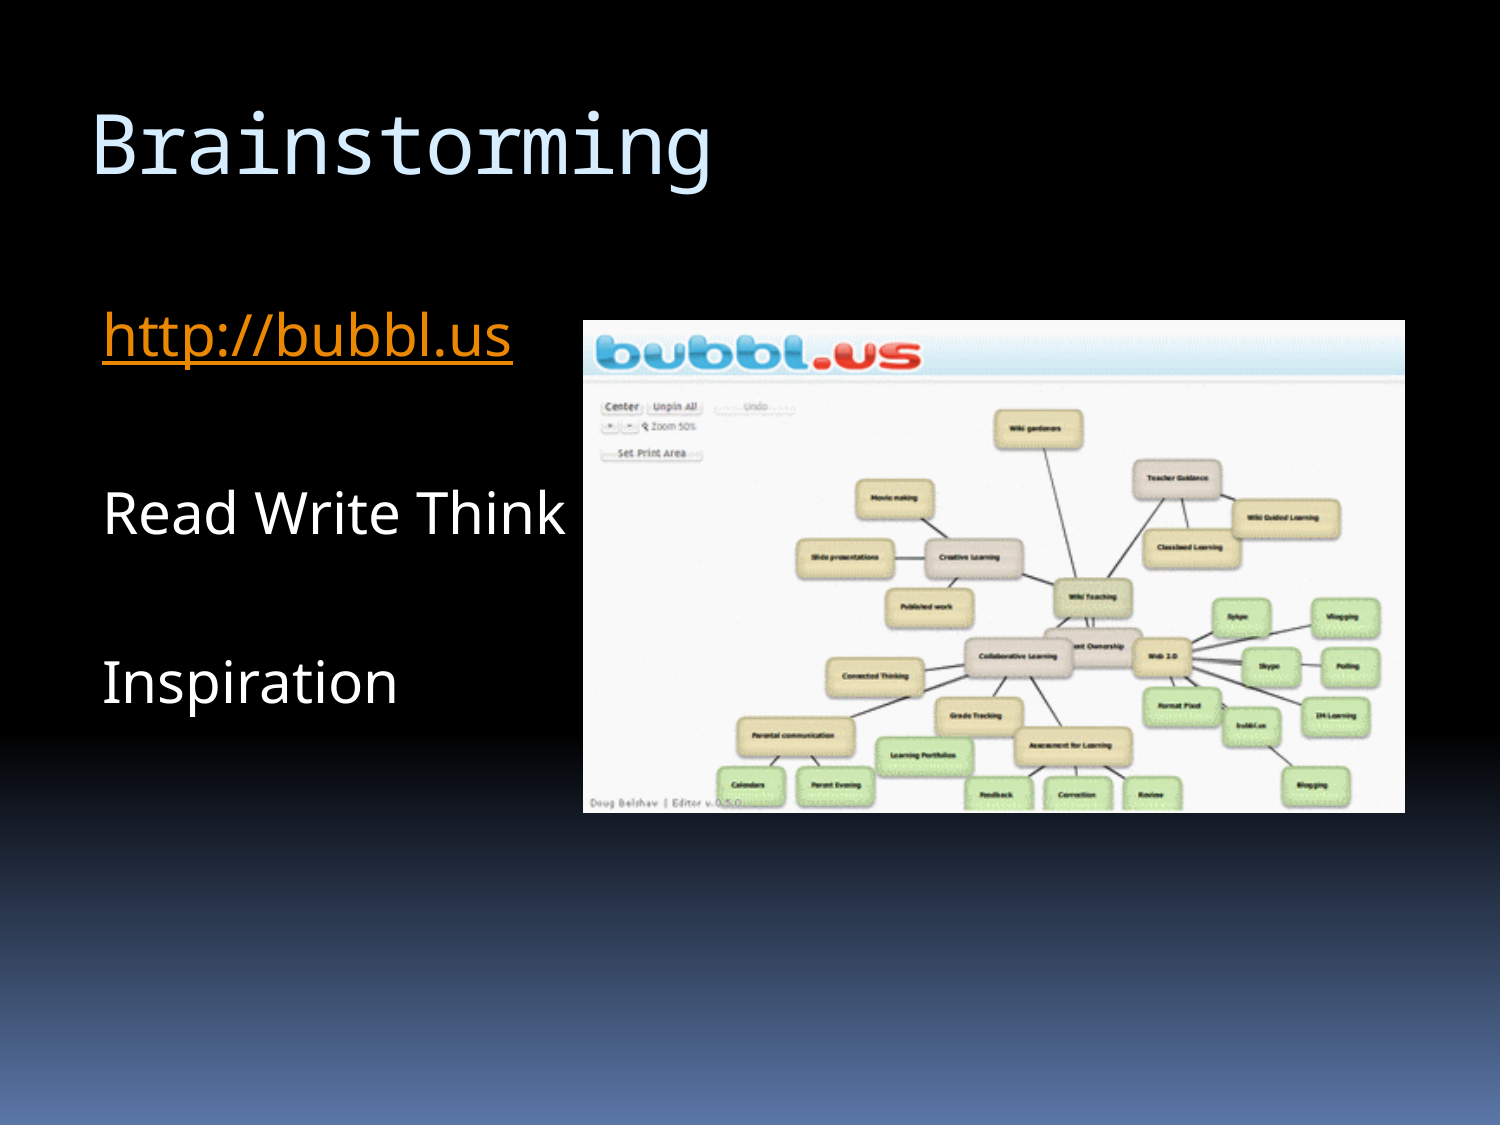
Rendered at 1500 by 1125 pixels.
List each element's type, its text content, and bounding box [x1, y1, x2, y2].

list http://bubbl.us Read Write Think Inspiration [76, 290, 739, 1033]
picture [583, 319, 1405, 813]
title Brainstorming [75, 83, 1425, 234]
